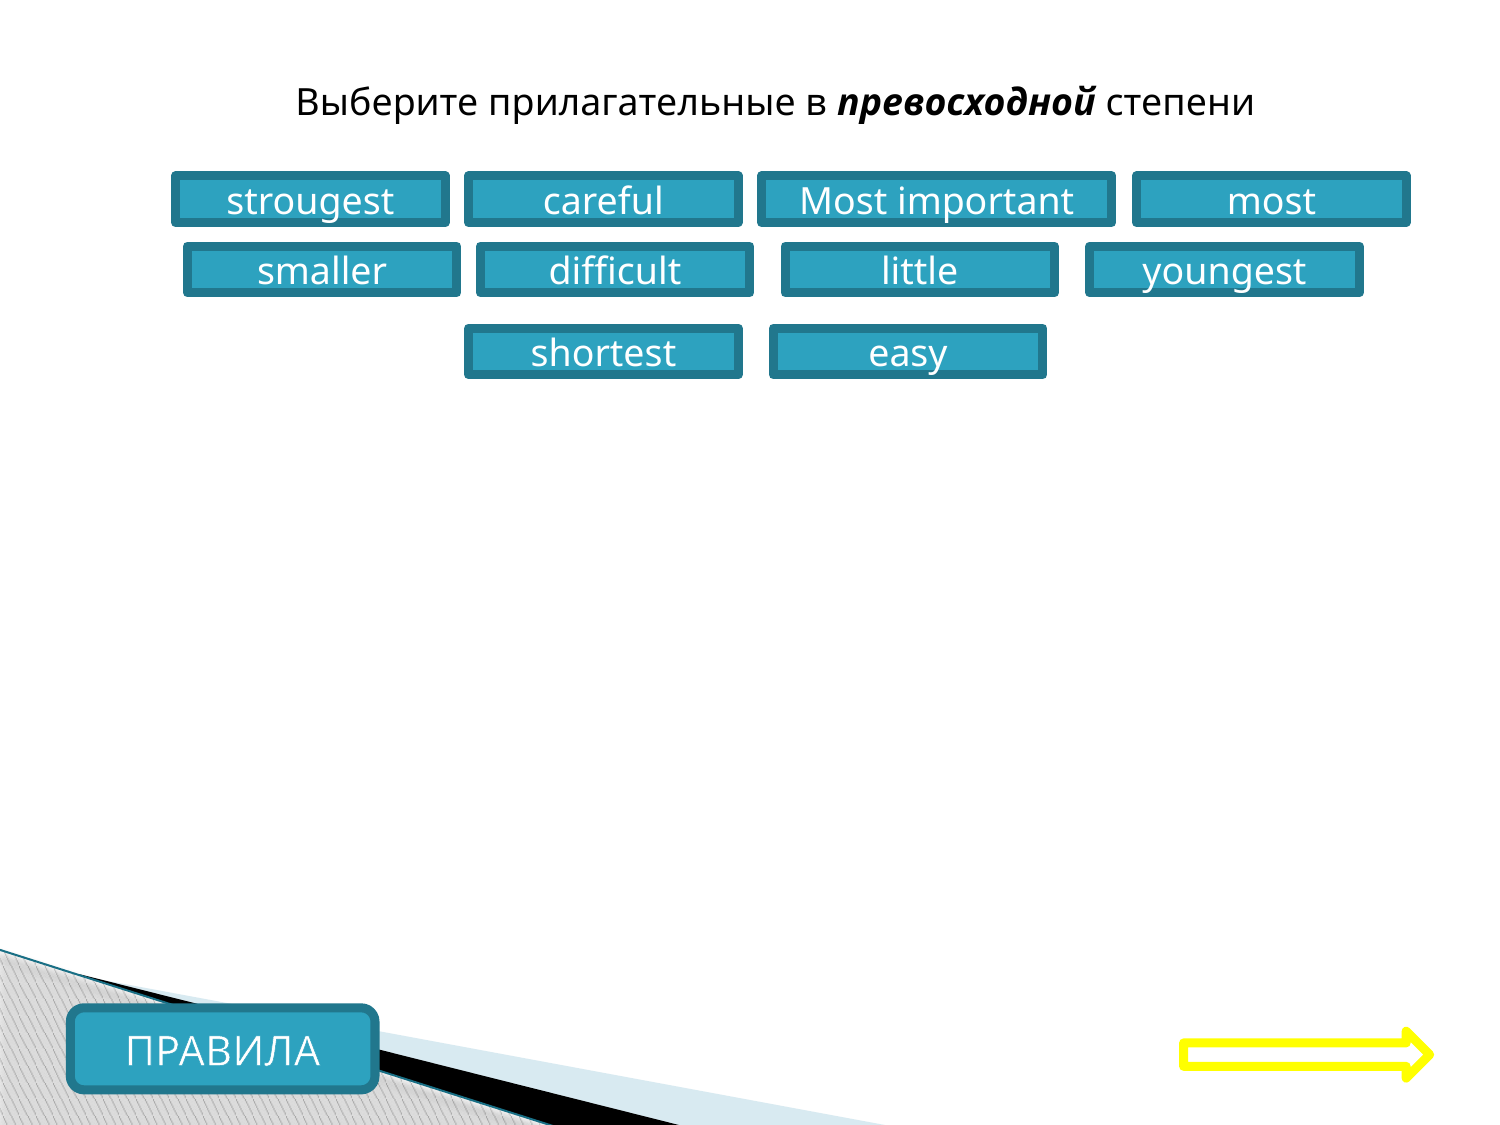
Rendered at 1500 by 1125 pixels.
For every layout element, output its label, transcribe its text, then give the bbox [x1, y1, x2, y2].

text_box difficult [476, 242, 754, 297]
text_box youngest [1085, 242, 1364, 297]
text_box ПРАВИЛА [65, 1003, 380, 1095]
text_box strougest [171, 171, 450, 227]
text_box Most important [757, 171, 1116, 227]
text_box smaller [183, 242, 461, 297]
text_box [1179, 1026, 1435, 1083]
text_box shortest [464, 324, 743, 379]
text_box little [781, 242, 1059, 297]
text_box easy [769, 324, 1047, 379]
text_box careful [464, 171, 743, 227]
text_box most [1132, 171, 1411, 227]
text_box Выберите прилагательные в превосходной степени [280, 70, 1271, 130]
